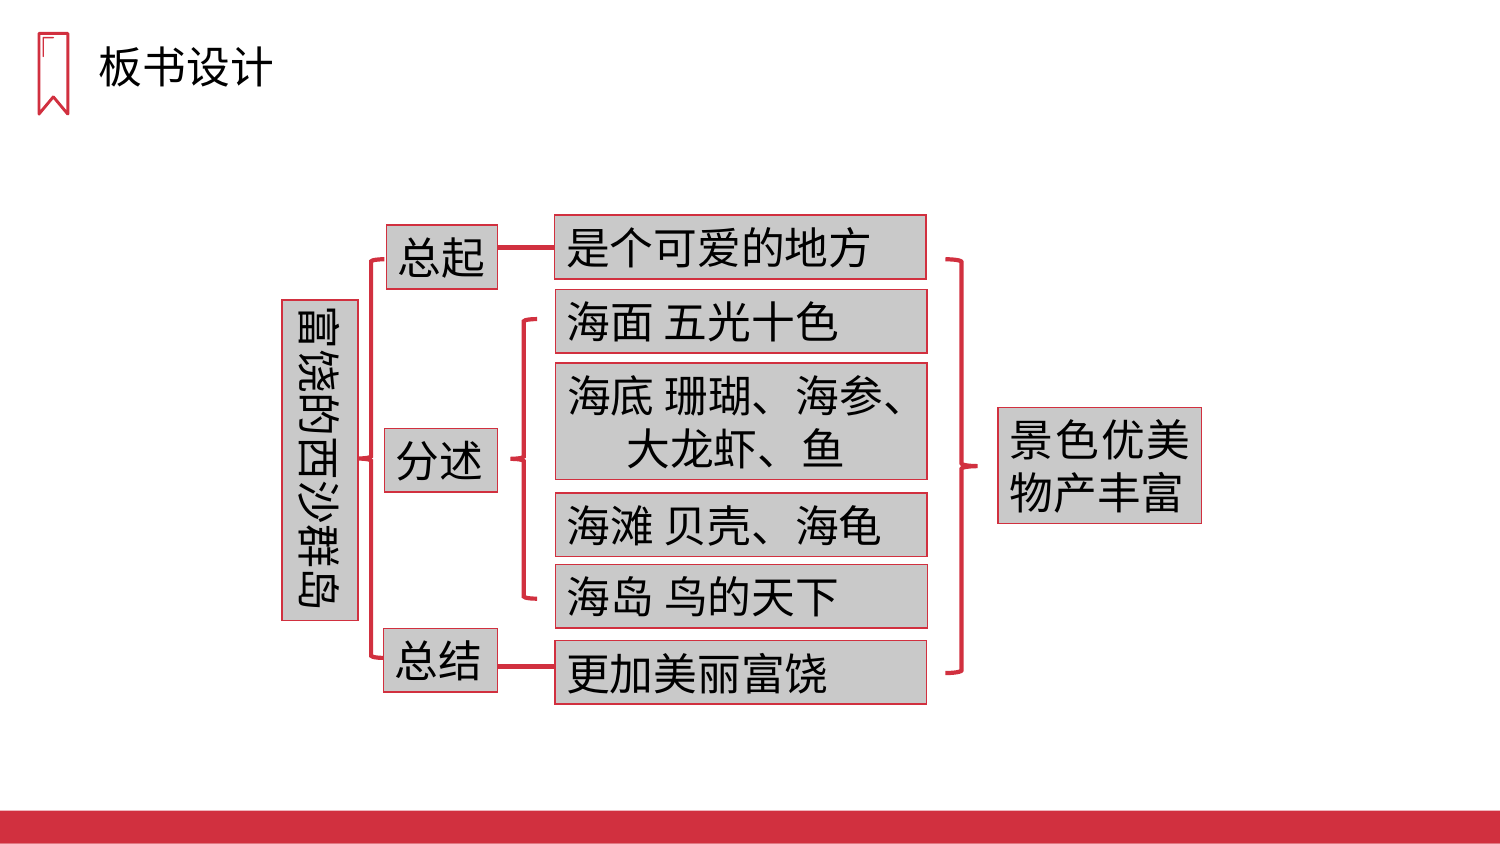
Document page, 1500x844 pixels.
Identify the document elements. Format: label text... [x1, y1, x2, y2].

text_box 分述 [384, 428, 498, 493]
text_box 海岛 鸟的天下 [555, 564, 928, 628]
text_box 海滩 贝壳、海龟 [555, 492, 927, 557]
text_box [0, 810, 1500, 844]
text_box [357, 258, 385, 659]
text_box [945, 258, 978, 674]
text_box 富饶的西沙群岛 [282, 299, 358, 621]
text_box 是个可爱的地方 [554, 215, 927, 279]
text_box 总起 [386, 225, 498, 289]
text_box 海底 珊瑚、海参、 大龙虾、鱼 [555, 363, 928, 480]
text_box 更加美丽富饶 [554, 640, 927, 705]
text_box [37, 31, 290, 116]
text_box 海面 五光十色 [555, 289, 927, 354]
text_box [510, 318, 538, 600]
text_box 总结 [383, 628, 498, 693]
text_box 景色优美物产丰富 [998, 407, 1202, 524]
